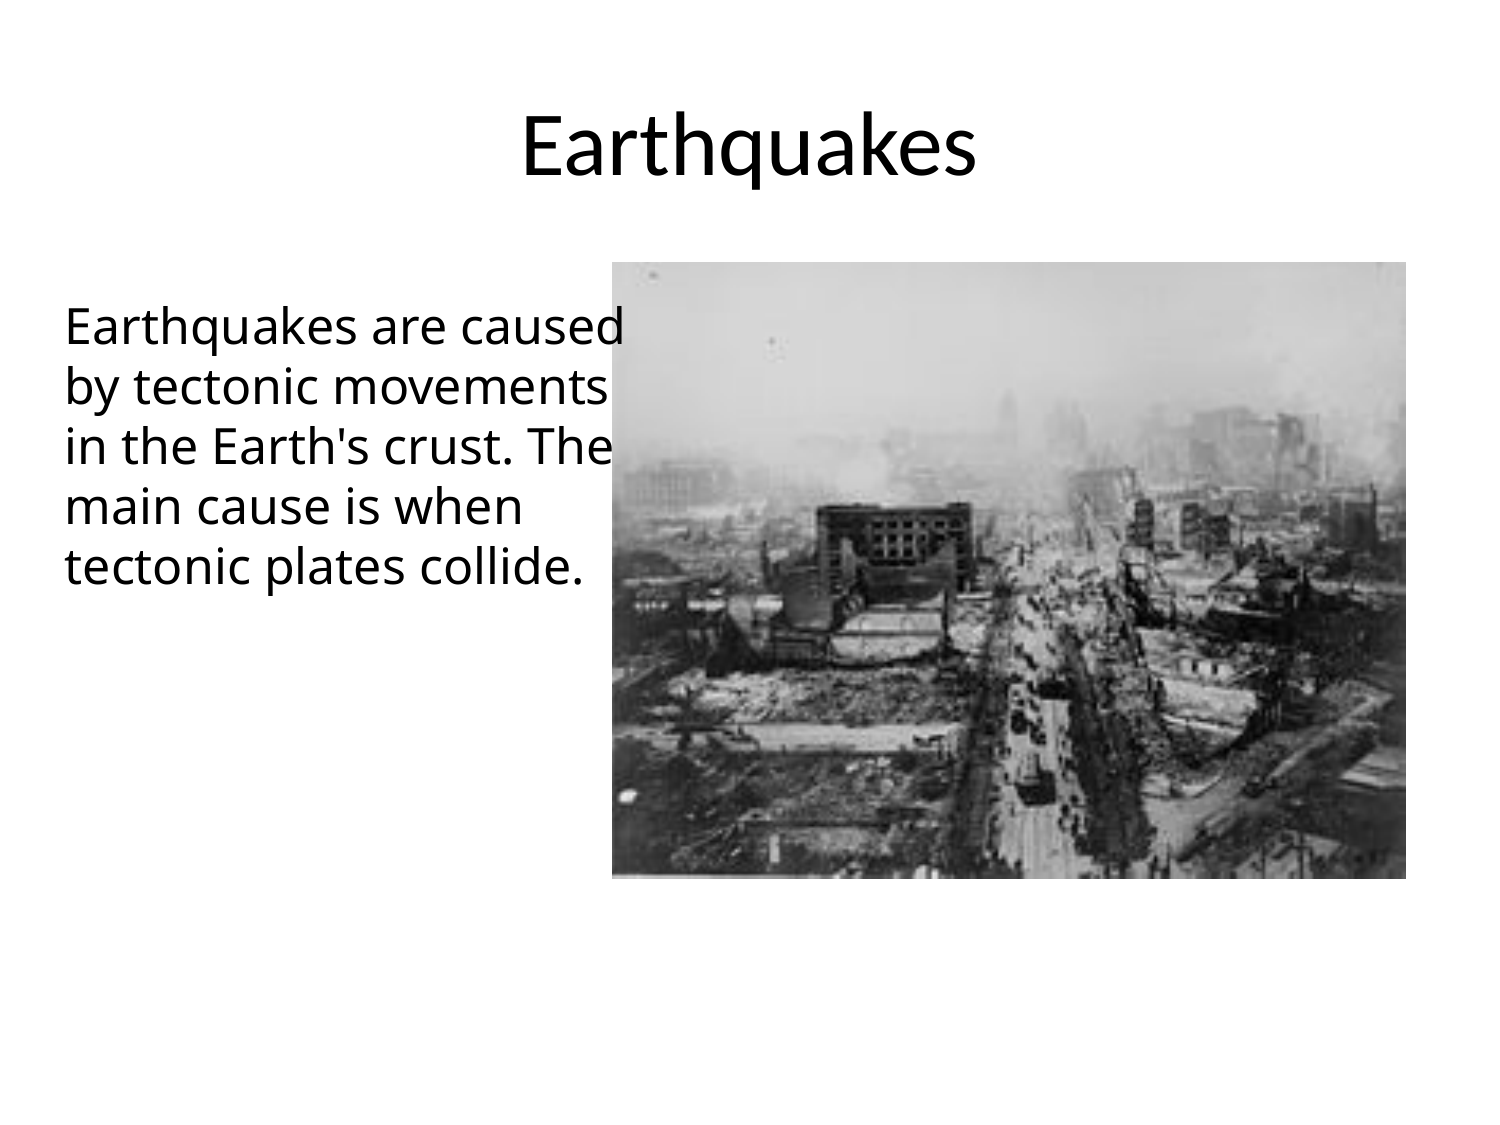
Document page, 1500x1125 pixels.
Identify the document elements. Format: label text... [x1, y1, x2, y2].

picture [612, 262, 1407, 879]
title Earthquakes [75, 45, 1425, 233]
text_box Earthquakes are caused by tectonic movements in the Earth's crust. The main cause is when tectonic plates collide. [49, 287, 607, 603]
